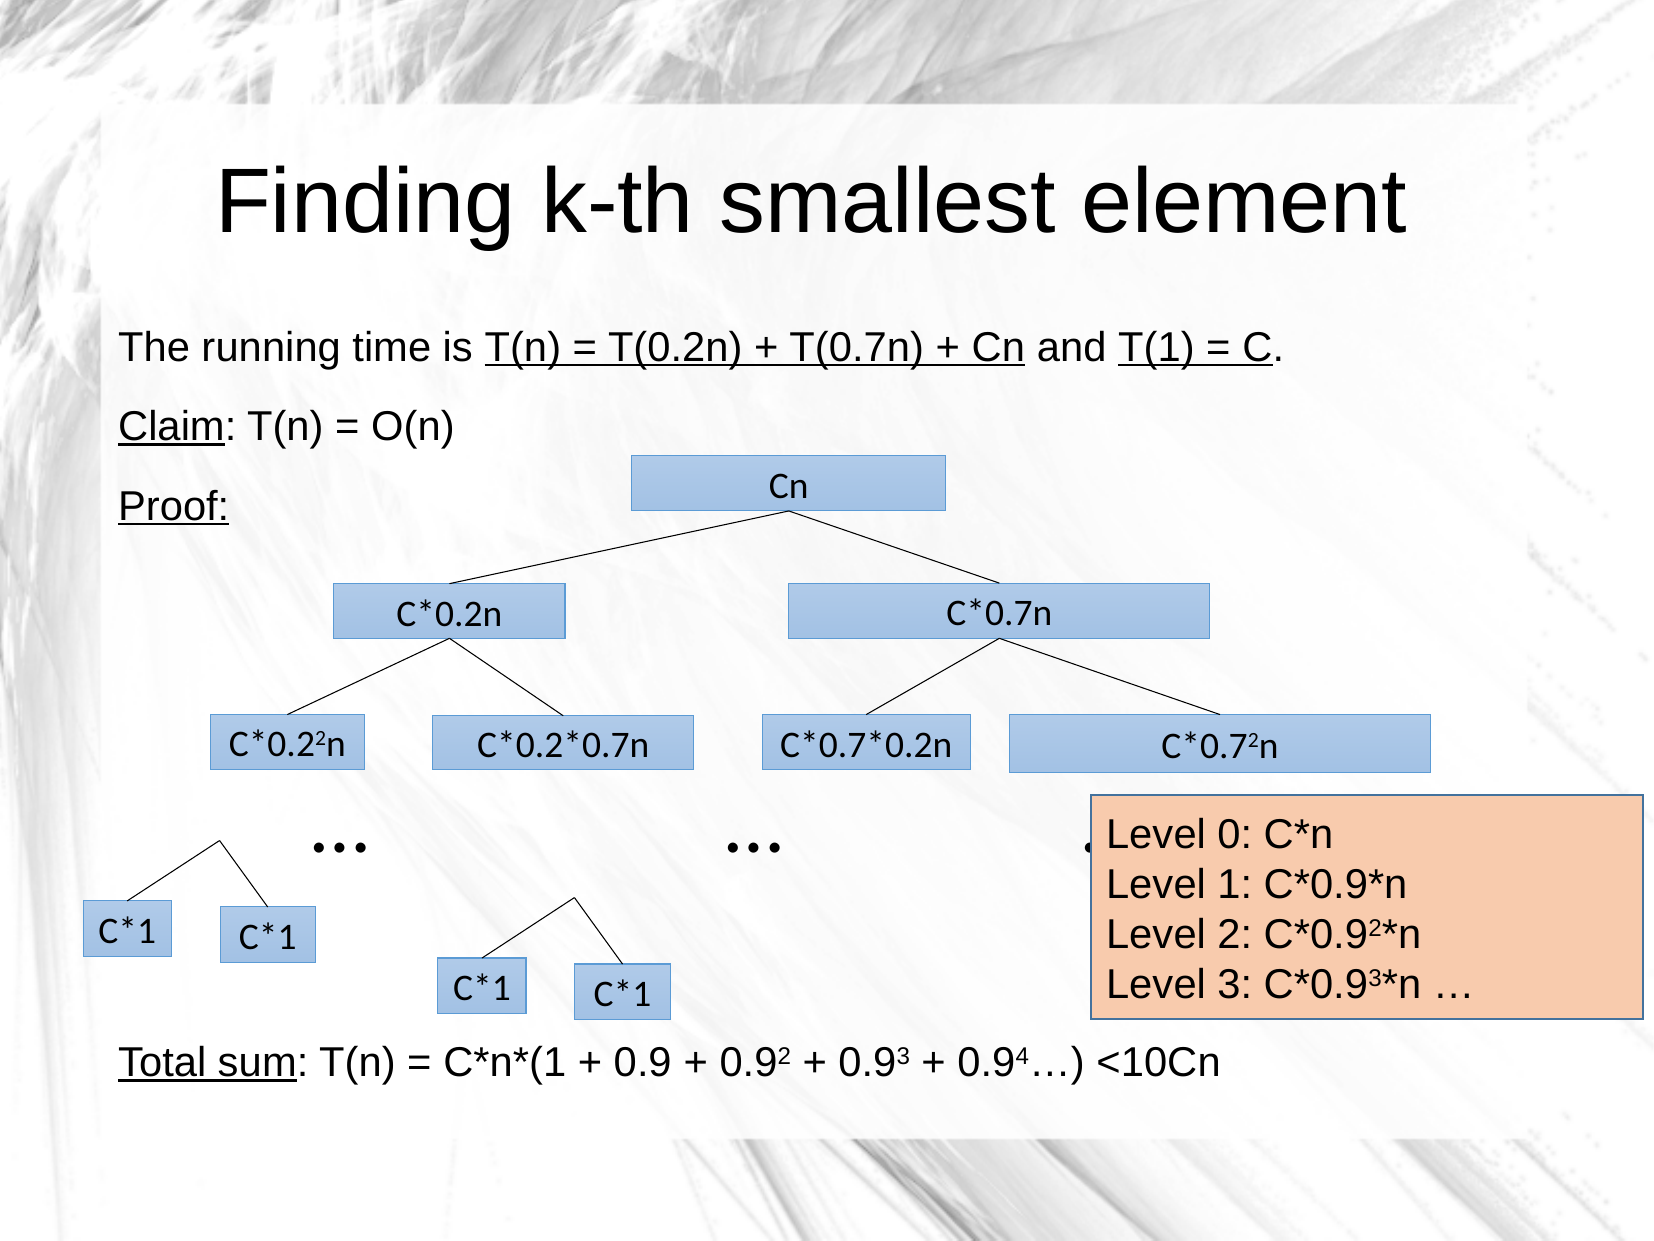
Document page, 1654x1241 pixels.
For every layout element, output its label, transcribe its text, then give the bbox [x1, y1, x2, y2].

text_box … … …. [296, 773, 1370, 877]
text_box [210, 638, 1431, 773]
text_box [481, 897, 574, 959]
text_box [219, 840, 268, 907]
text_box Level 0: C*n Level 1: C*0.9*n Level 2: C*0.92*n Level 3: C*0.93*n … [1091, 795, 1643, 1020]
text_box C*1 [83, 900, 172, 957]
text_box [333, 510, 1210, 638]
list The running time is T(n) = T(0.2n) + T(0.7n) + Cn and T(1) = C. Claim: T(n) = O(n) Proof: Total sum: T(n) = C*n*(1 + 0.9 + 0.92 + 0.93 + 0.94…) <10Cn [118, 319, 1571, 1102]
text_box Cn [631, 455, 946, 510]
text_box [574, 897, 623, 965]
text_box C*1 [574, 963, 671, 1020]
picture [0, 0, 1654, 1241]
text_box C*1 [437, 957, 527, 1014]
title Finding k-th smallest element [118, 112, 1506, 281]
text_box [127, 840, 219, 901]
text_box C*1 [220, 906, 316, 963]
